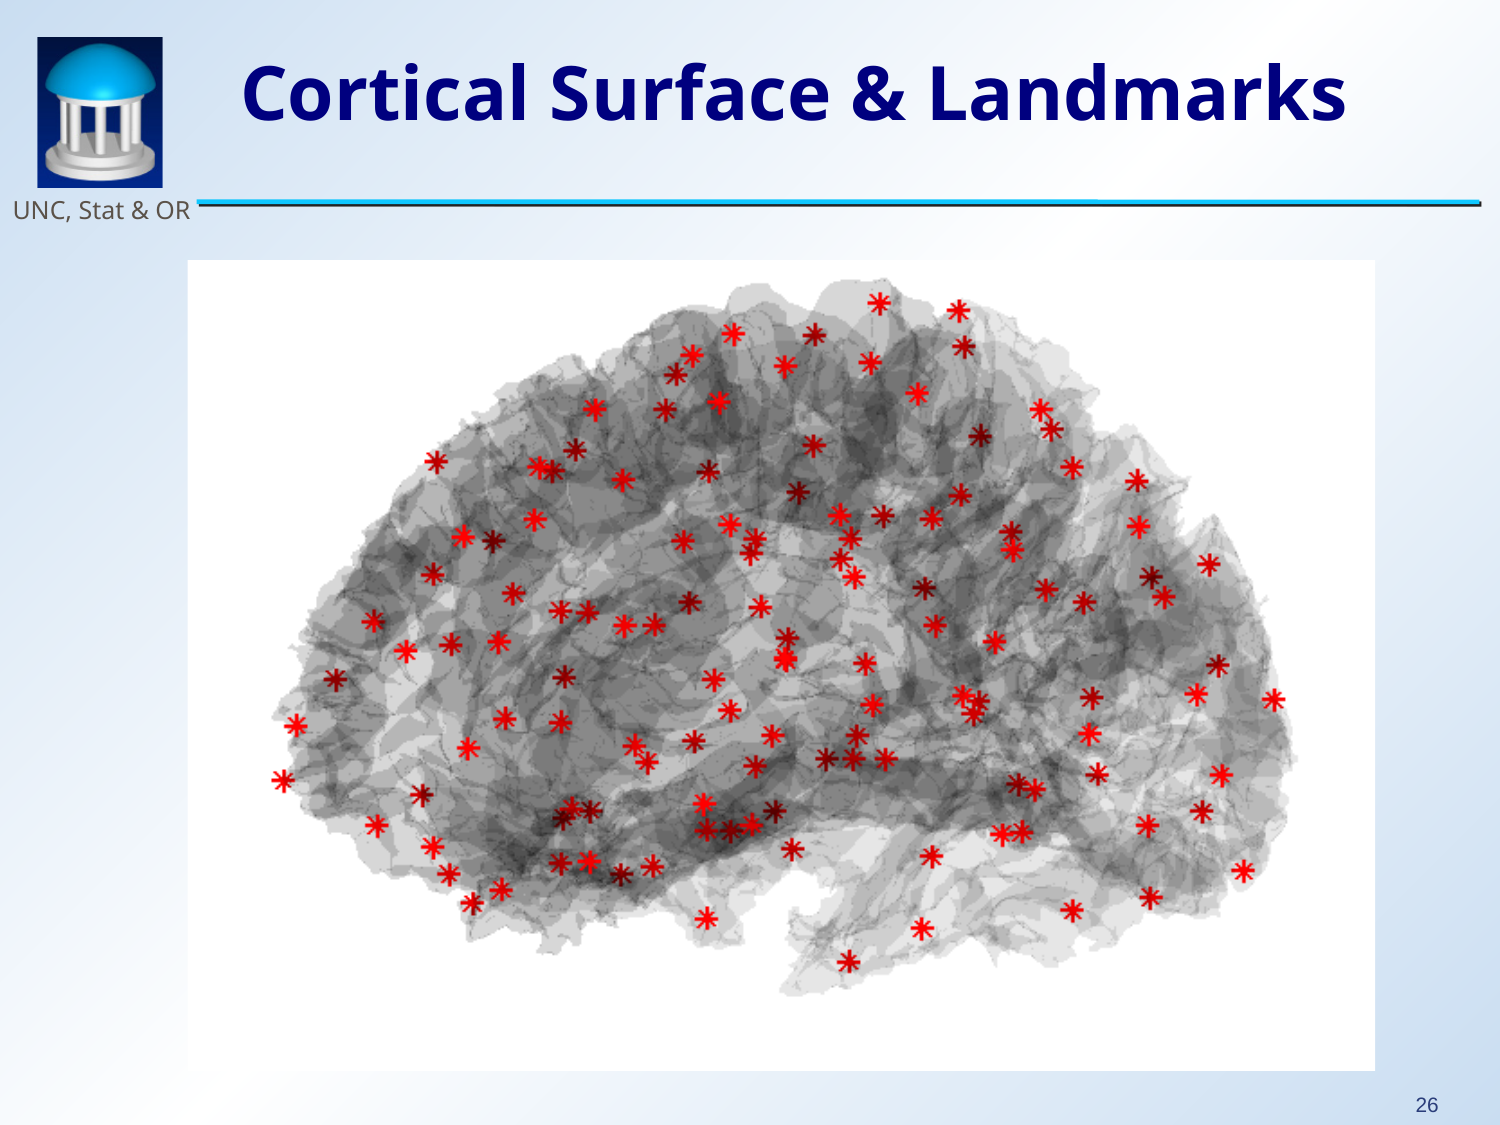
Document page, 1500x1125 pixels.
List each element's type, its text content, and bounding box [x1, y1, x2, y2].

picture [187, 260, 1376, 1071]
title Cortical Surface & Landmarks [224, 24, 1398, 156]
